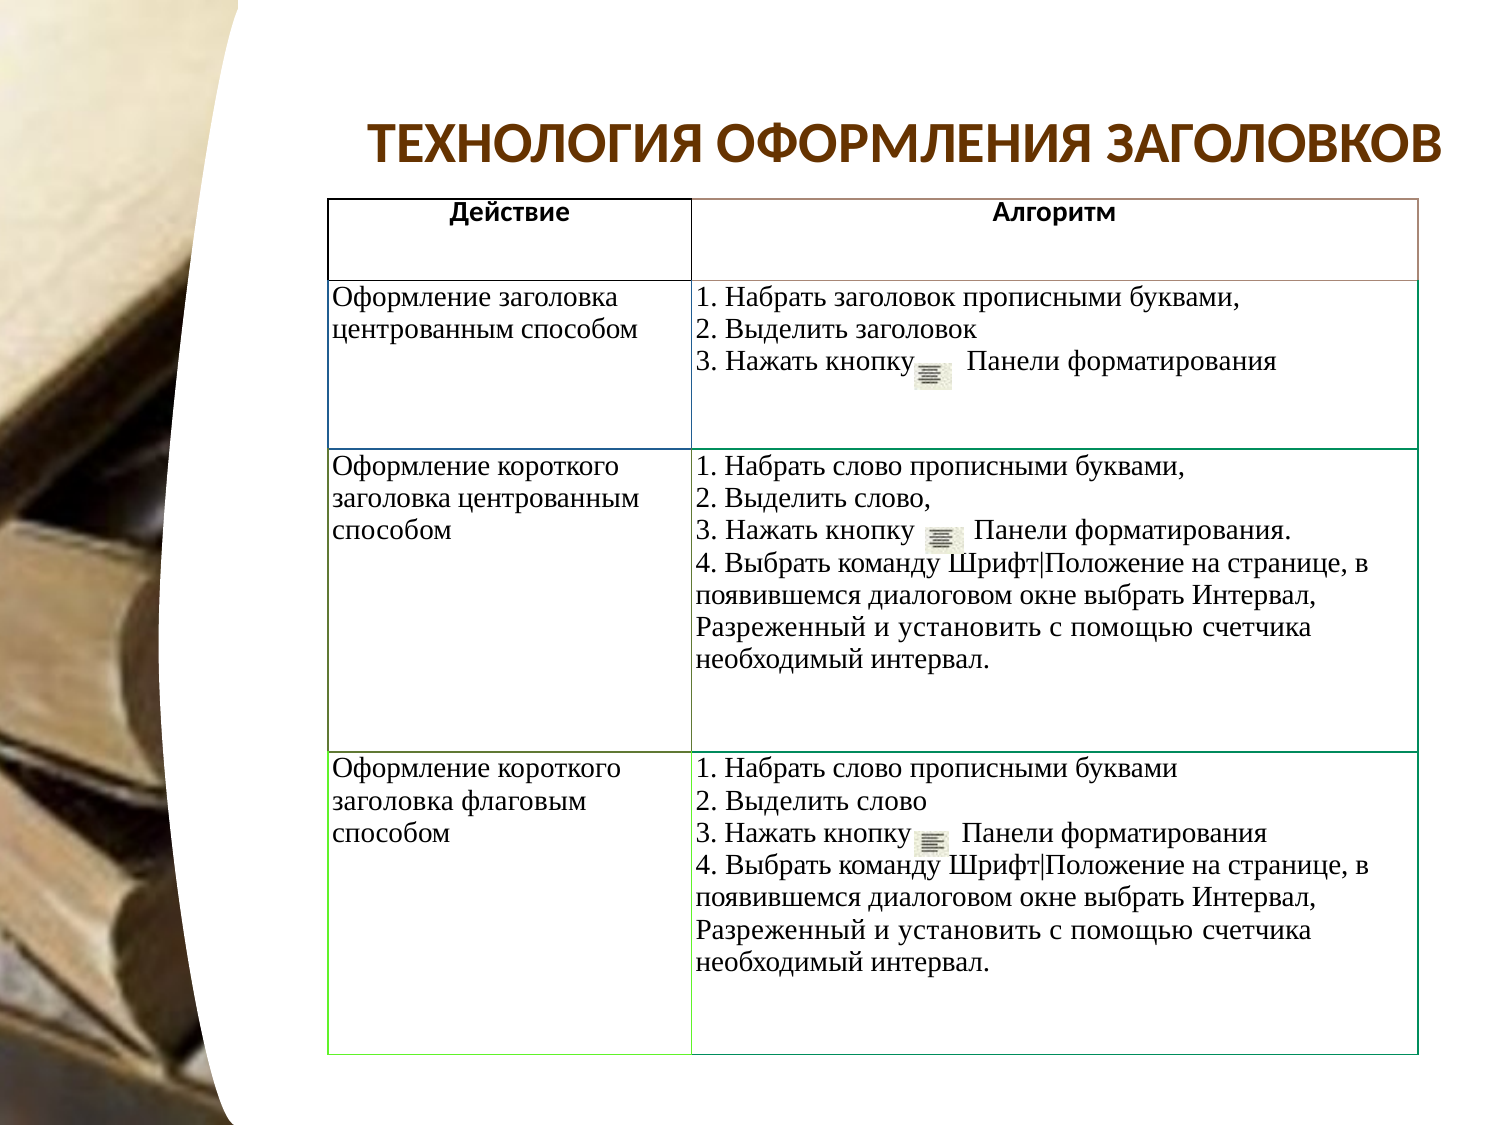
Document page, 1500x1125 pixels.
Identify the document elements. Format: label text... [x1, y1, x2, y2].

table_cell Оформление короткого заголовка флаговым способом [329, 753, 691, 1054]
picture [0, 0, 238, 1125]
table_header Действие [329, 200, 691, 280]
table_cell 1. Набрать слово прописными буквами 2. Выделить слово 3. Нажать кнопку Панели форматирования 4. Выбрать команду Шрифт|Положение на странице, в появившемся диалоговом окне выбрать Интервал, Разреженный и установить с помощью счетчика необходимый интервал. [692, 753, 1417, 1054]
table_cell 1. Набрать заголовок прописными буквами, 2. Выделить заголовок 3. Нажать кнопку Панели форматирования [692, 281, 1417, 448]
table_cell Оформление короткого заголовка центрованным способом [329, 450, 691, 751]
table_cell 1. Набрать слово прописными буквами, 2. Выделить слово, 3. Нажать кнопку Панели форматирования. 4. Выбрать команду Шрифт|Положение на странице, в появившемся диалоговом окне выбрать Интервал, Разреженный и установить с помощью счетчика необходимый интервал. [692, 450, 1417, 751]
table_cell Оформление заголовка центрованным способом [329, 281, 691, 448]
table_header Алгоритм [692, 200, 1417, 280]
title ТЕХНОЛОГИЯ ОФОРМЛЕНИЯ ЗАГОЛОВКОВ [288, 43, 1460, 234]
picture [913, 362, 952, 391]
picture [913, 831, 949, 858]
picture [925, 527, 964, 555]
